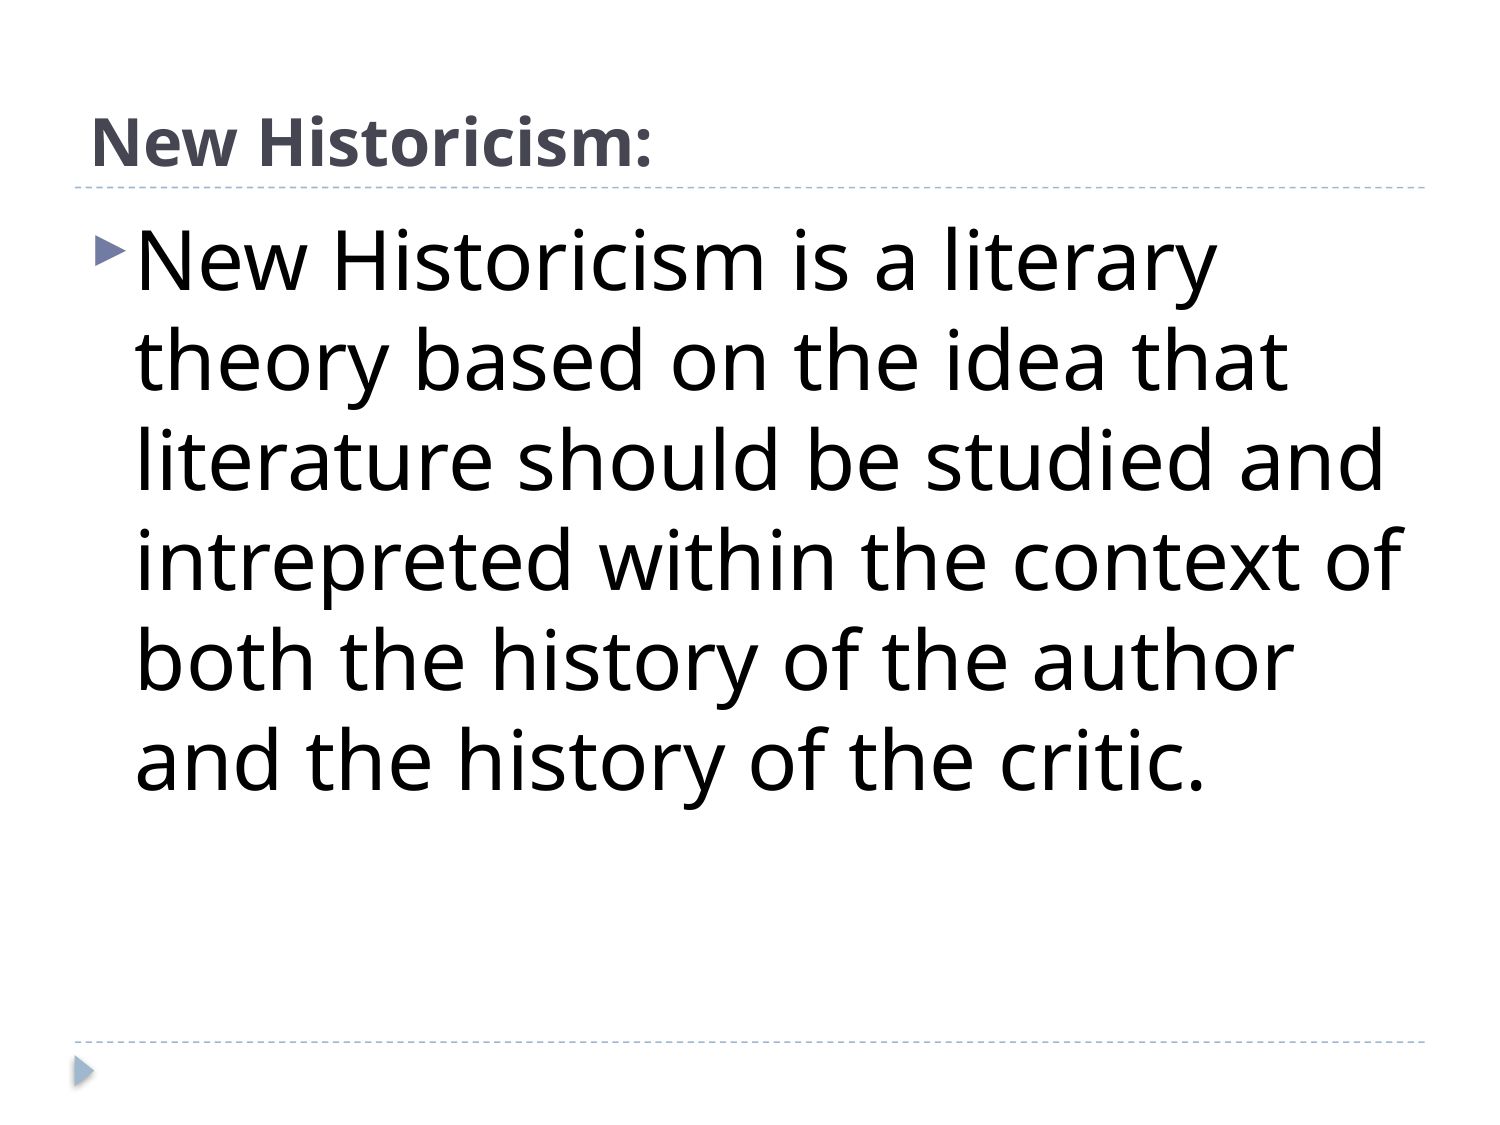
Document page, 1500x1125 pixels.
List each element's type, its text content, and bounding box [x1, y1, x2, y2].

list New Historicism is a literary theory based on the idea that literature should be studied and intrepreted within the context of both the history of the author and the history of the critic. [75, 200, 1425, 1010]
title New Historicism: [75, 24, 1425, 188]
